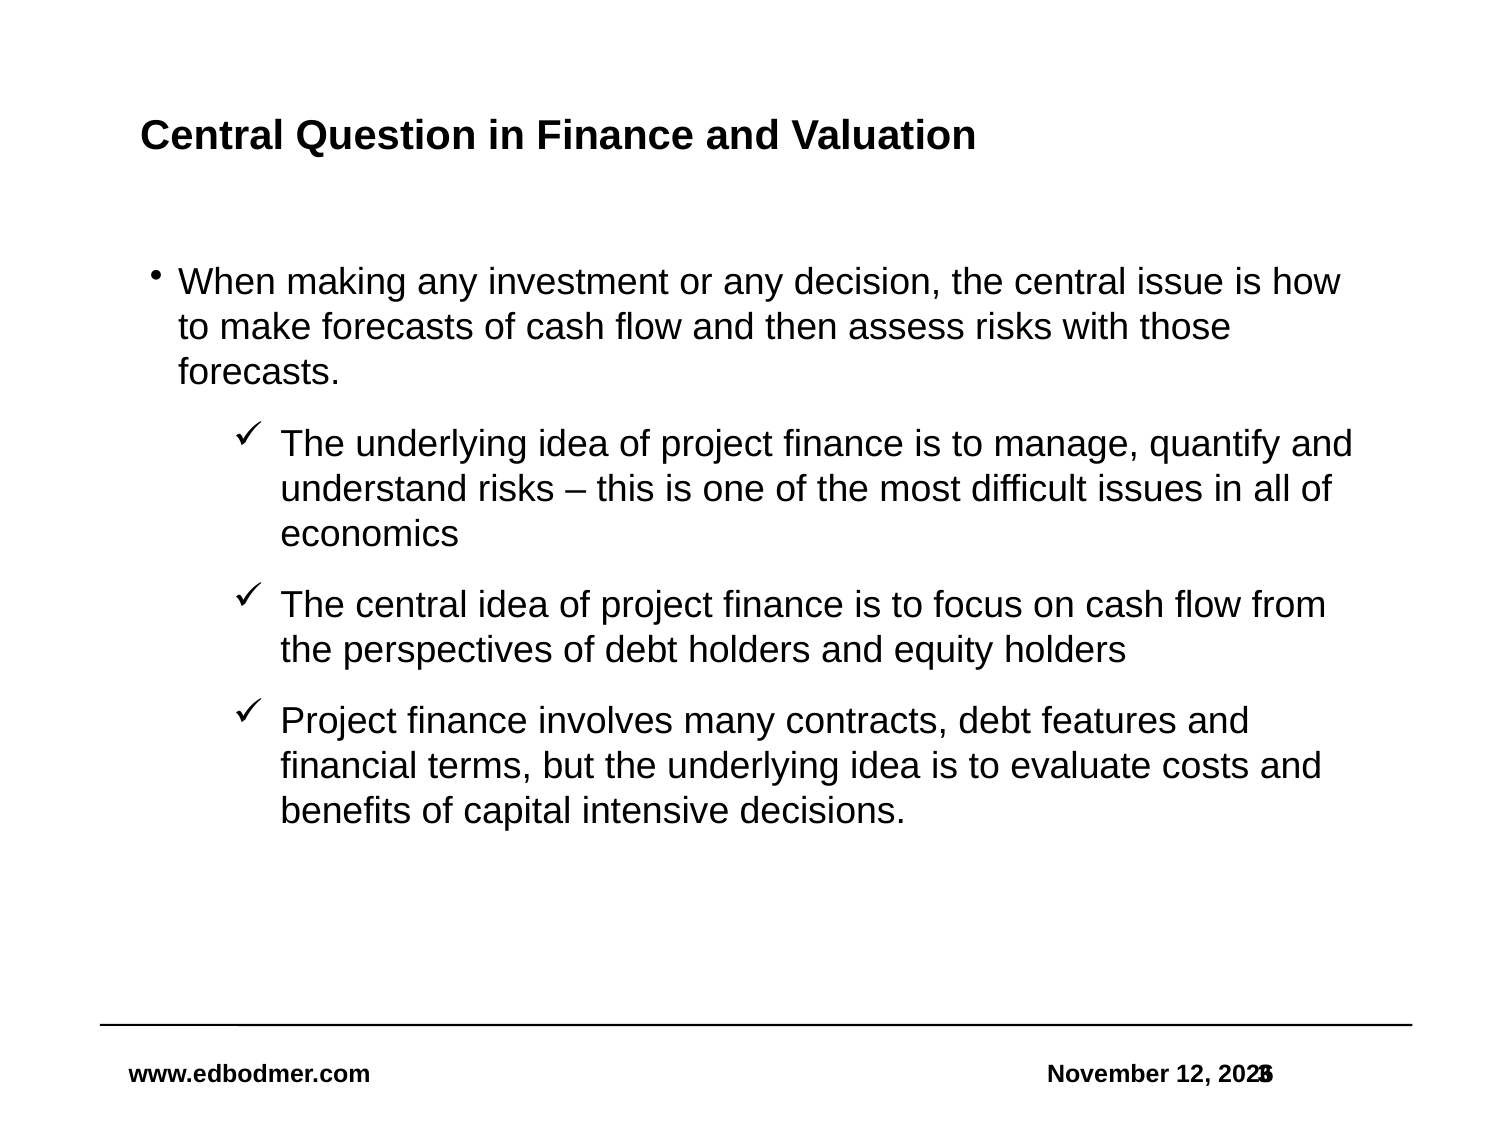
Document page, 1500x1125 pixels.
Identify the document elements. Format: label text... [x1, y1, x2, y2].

title Central Question in Finance and Valuation [124, 99, 1288, 226]
list When making any investment or any decision, the central issue is how to make forecasts of cash flow and then assess risks with those forecasts. The underlying idea of project finance is to manage, quantify and understand risks – this is one of the most difficult issues in all of economics The central idea of project finance is to focus on cash flow from the perspectives of debt holders and equity holders Project finance involves many contracts, debt features and financial terms, but the underlying idea is to evaluate costs and benefits of capital intensive decisions. [124, 249, 1376, 1001]
